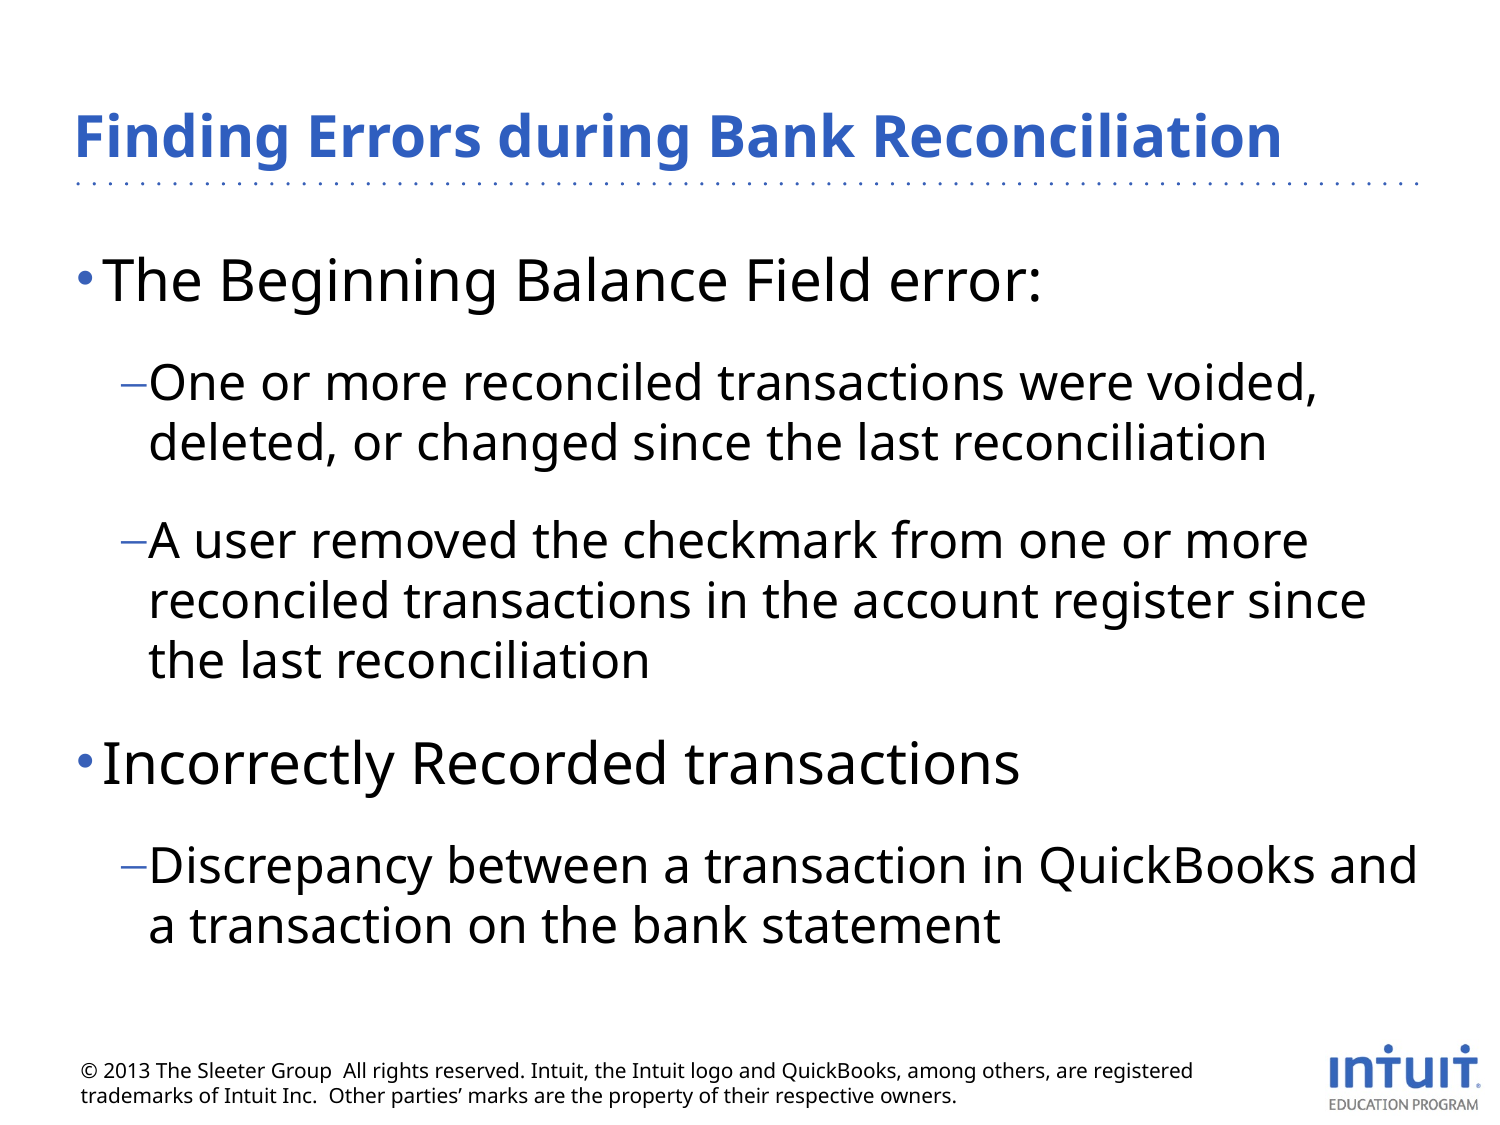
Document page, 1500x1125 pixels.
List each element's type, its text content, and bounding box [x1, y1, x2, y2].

picture [1325, 1039, 1485, 1116]
list The Beginning Balance Field error: One or more reconciled transactions were voided, deleted, or changed since the last reconciliation A user removed the checkmark from one or more reconciled transactions in the account register since the last reconciliation Incorrectly Recorded transactions Discrepancy between a transaction in QuickBooks and a transaction on the bank statement [75, 235, 1424, 1012]
title Finding Errors during Bank Reconciliation [73, 62, 1424, 169]
